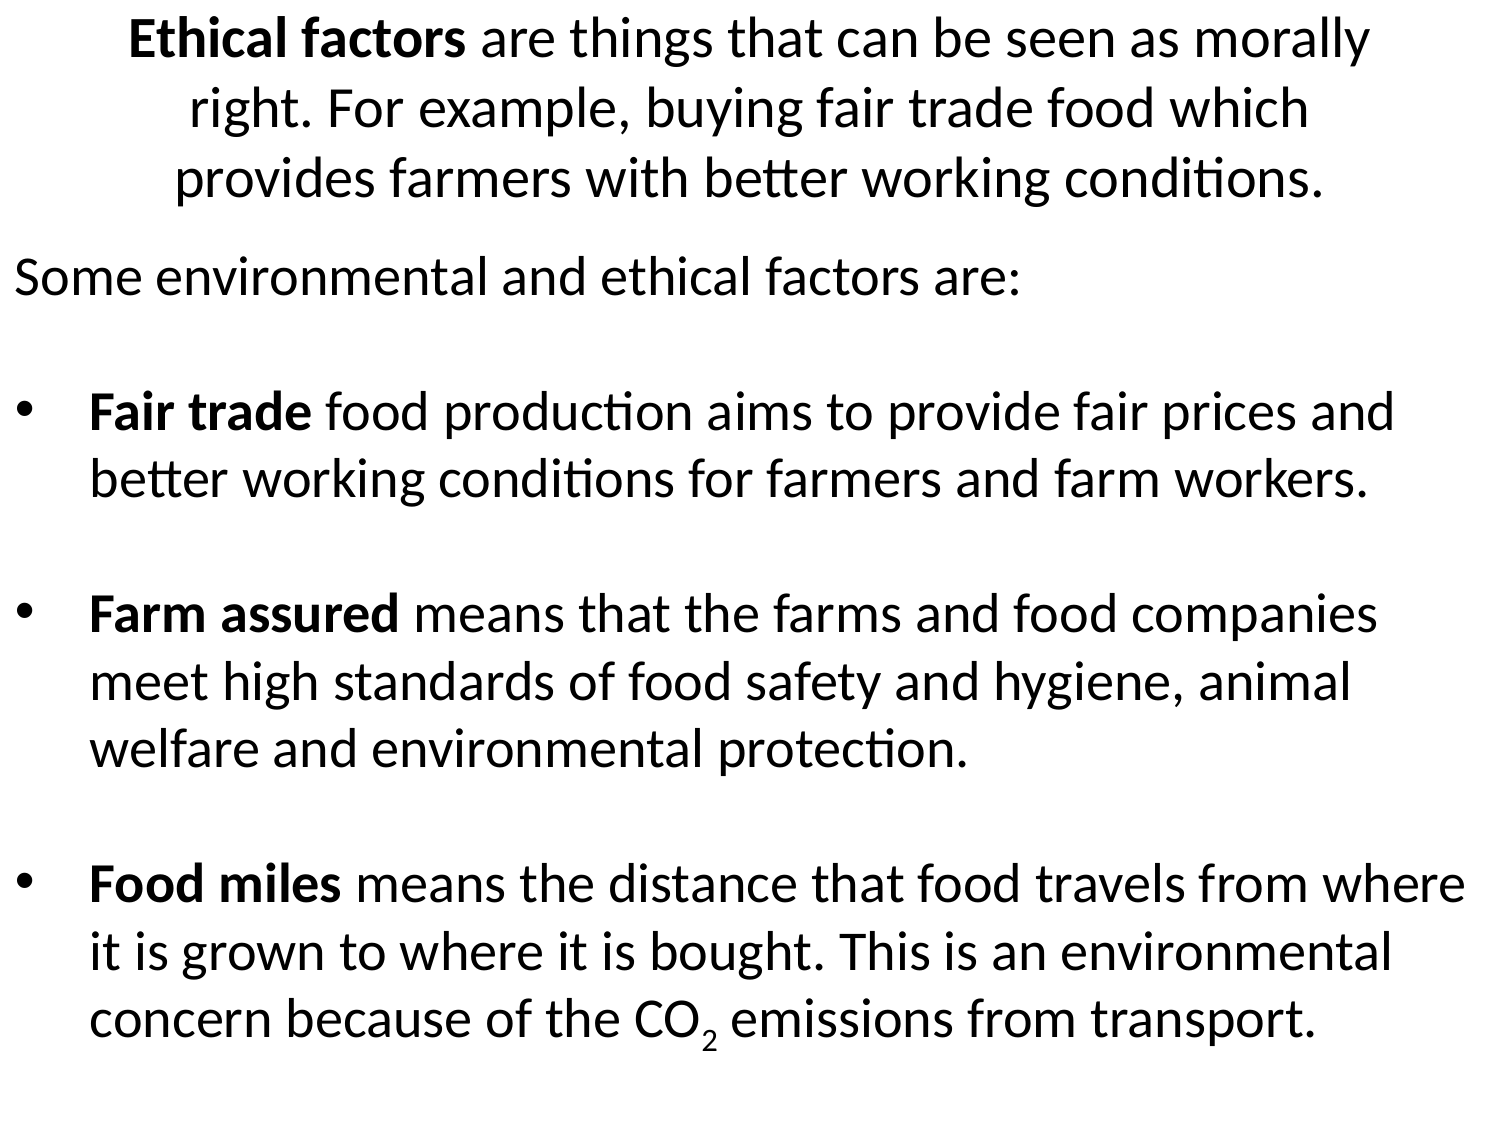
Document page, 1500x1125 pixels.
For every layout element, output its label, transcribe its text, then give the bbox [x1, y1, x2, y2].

text_box Some environmental and ethical factors are: Fair trade food production aims to provide fair prices and better working conditions for farmers and farm workers. Farm assured means that the farms and food companies meet high standards of food safety and hygiene, animal welfare and environmental protection. Food miles means the distance that food travels from where it is grown to where it is bought. This is an environmental concern because of the CO2 emissions from transport. [0, 231, 1500, 1125]
title Ethical factors are things that can be seen as morally right. For example, buying fair trade food which provides farmers with better working conditions. [75, 45, 1425, 231]
